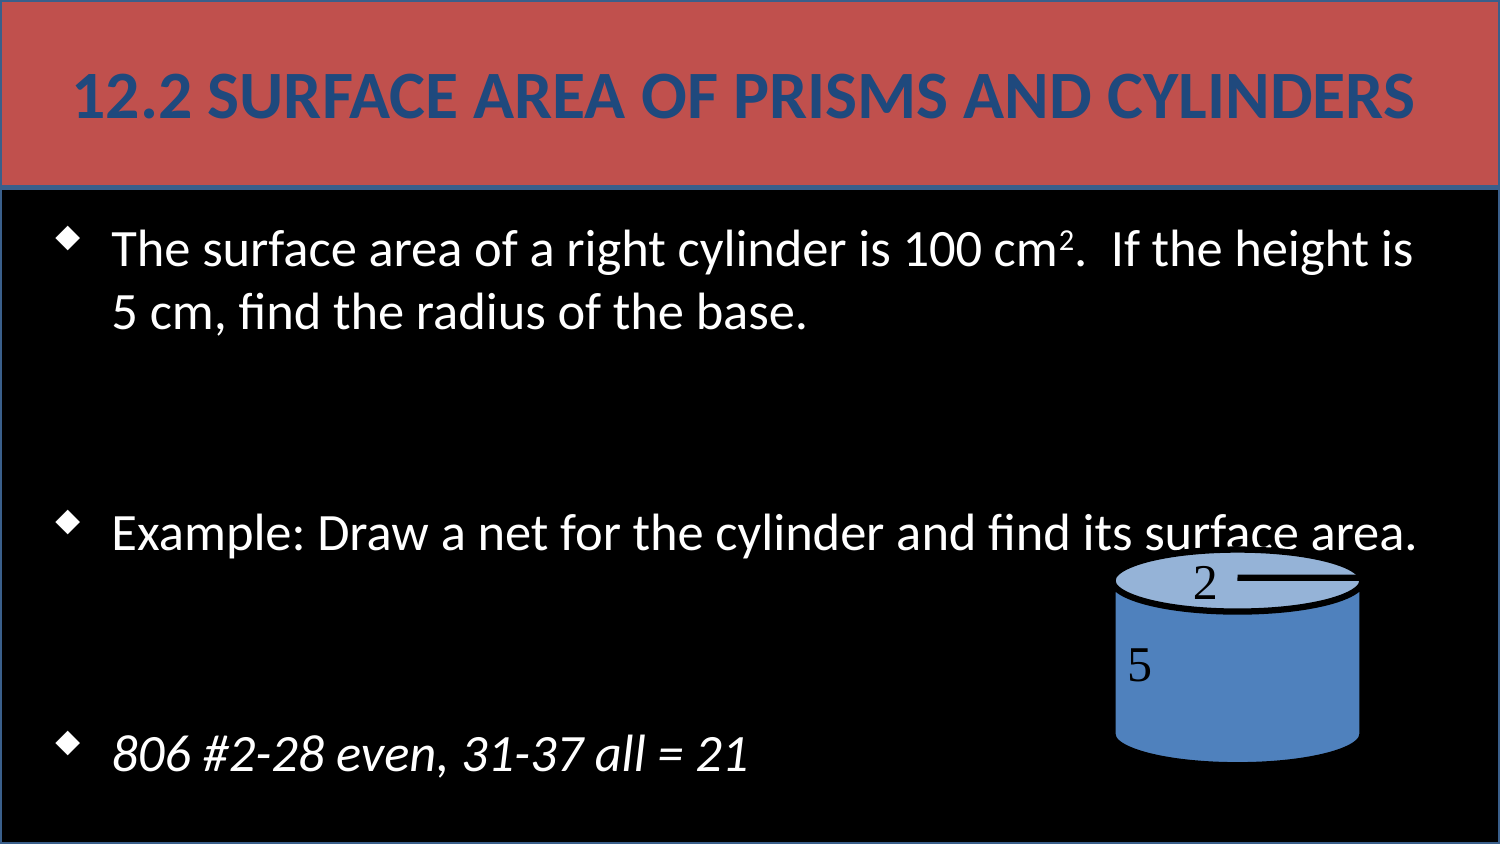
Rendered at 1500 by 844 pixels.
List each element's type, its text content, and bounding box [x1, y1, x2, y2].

list The surface area of a right cylinder is 100 cm2. If the height is 5 cm, find the radius of the base. Example: Draw a net for the cylinder and find its surface area. 806 #2-28 even, 31-37 all = 21 [37, 206, 1450, 807]
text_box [1112, 541, 1363, 766]
title 12.2 Surface Area of Prisms and Cylinders [37, 33, 1450, 150]
